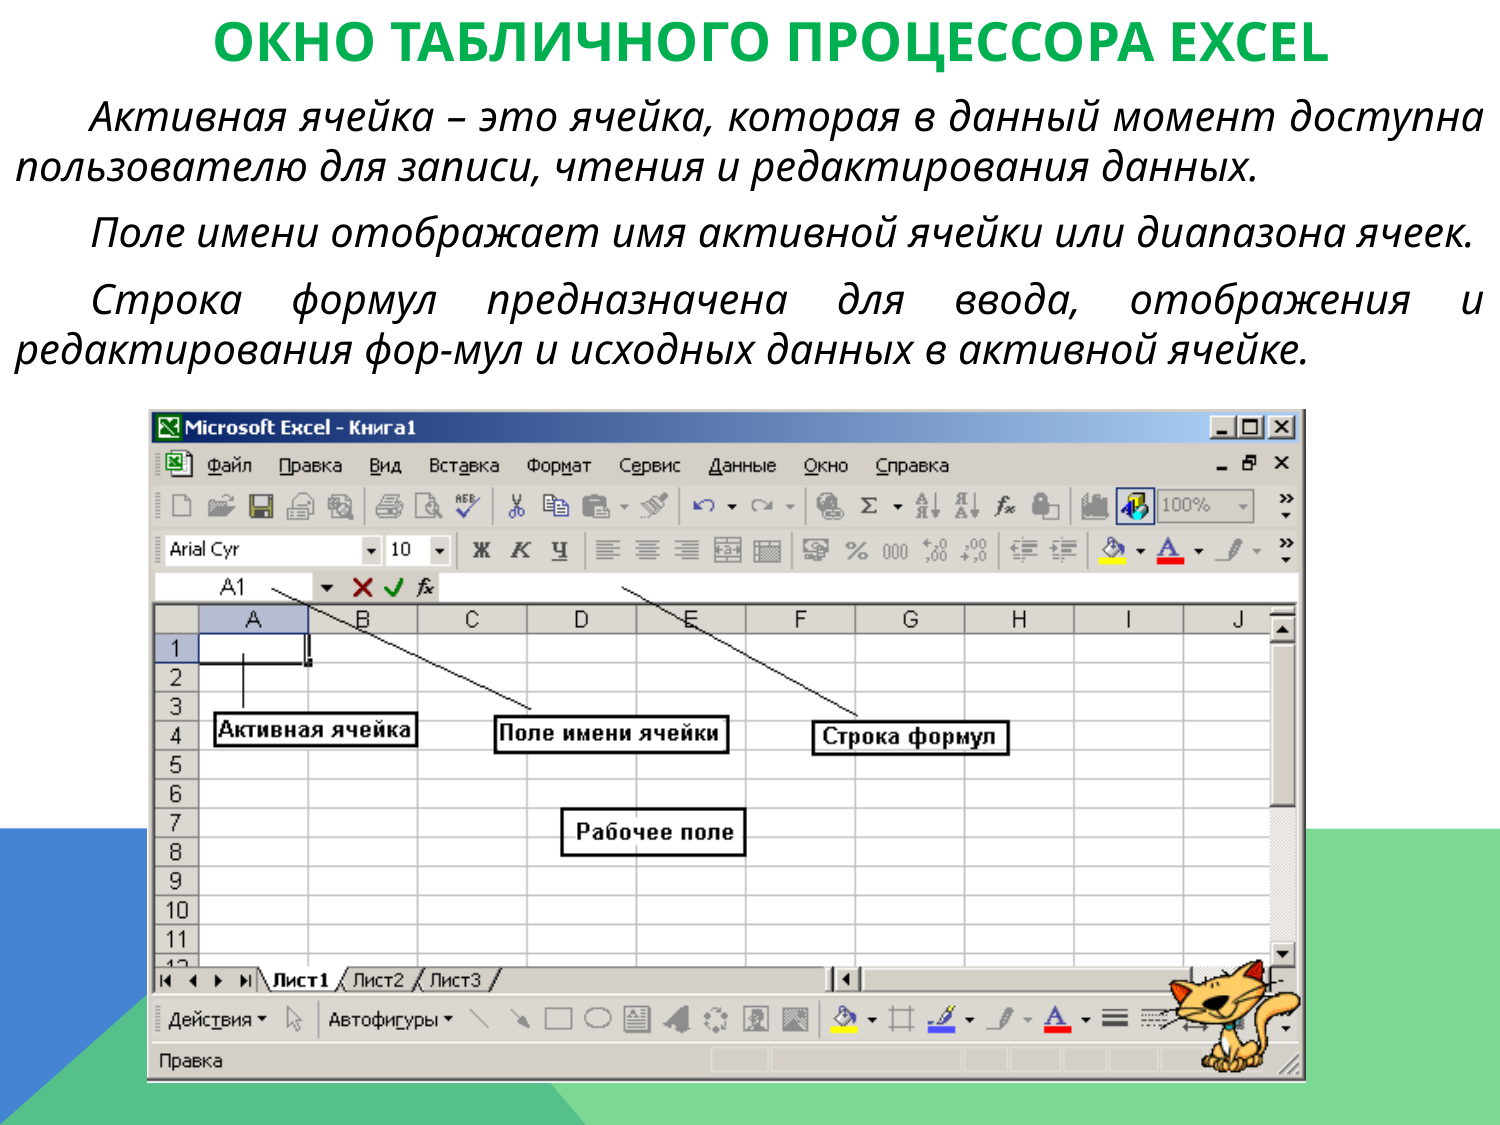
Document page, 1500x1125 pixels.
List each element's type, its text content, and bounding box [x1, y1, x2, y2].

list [147, 409, 1306, 1083]
list ОКНО ТАБЛИЧНОГО ПРОЦЕССОРА EXCEL Активная ячейка – это ячейка, которая в данный момент доступна пользователю для записи, чтения и редактирования данных. Поле имени отображает имя активной ячейки или диапазона ячеек. Строка формул предназначена для ввода, отображения и редактирования фор-мул и исходных данных в активной ячейке. [0, 0, 1500, 1125]
